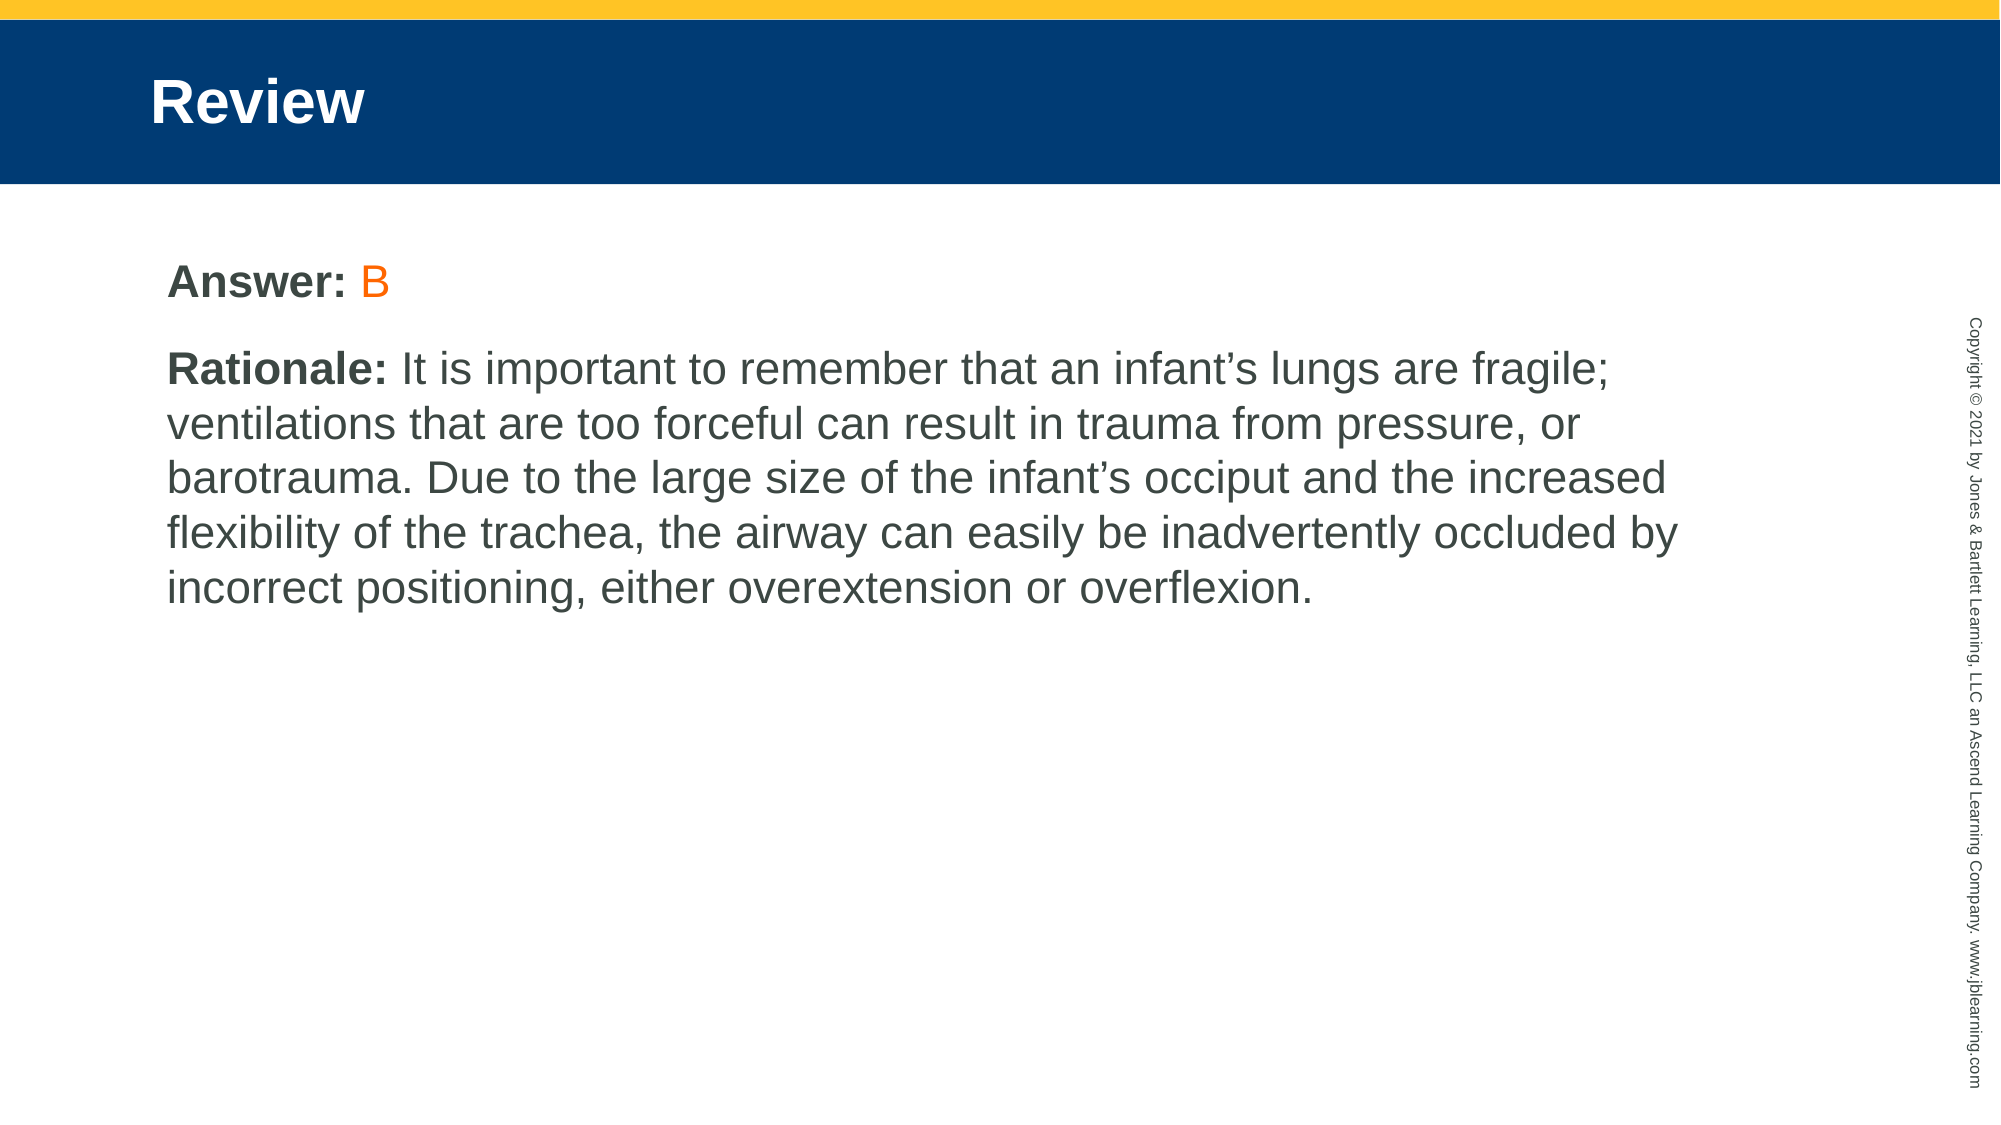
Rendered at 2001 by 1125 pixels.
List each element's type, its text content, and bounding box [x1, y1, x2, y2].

title Review [0, 19, 2000, 185]
list Answer: B Rationale: It is important to remember that an infant’s lungs are fragile; ventilations that are too forceful can result in trauma from pressure, or barotrauma. Due to the large size of the infant’s occiput and the increased flexibility of the trachea, the airway can easily be inadvertently occluded by incorrect positioning, either overextension or overflexion. [151, 244, 1840, 1016]
